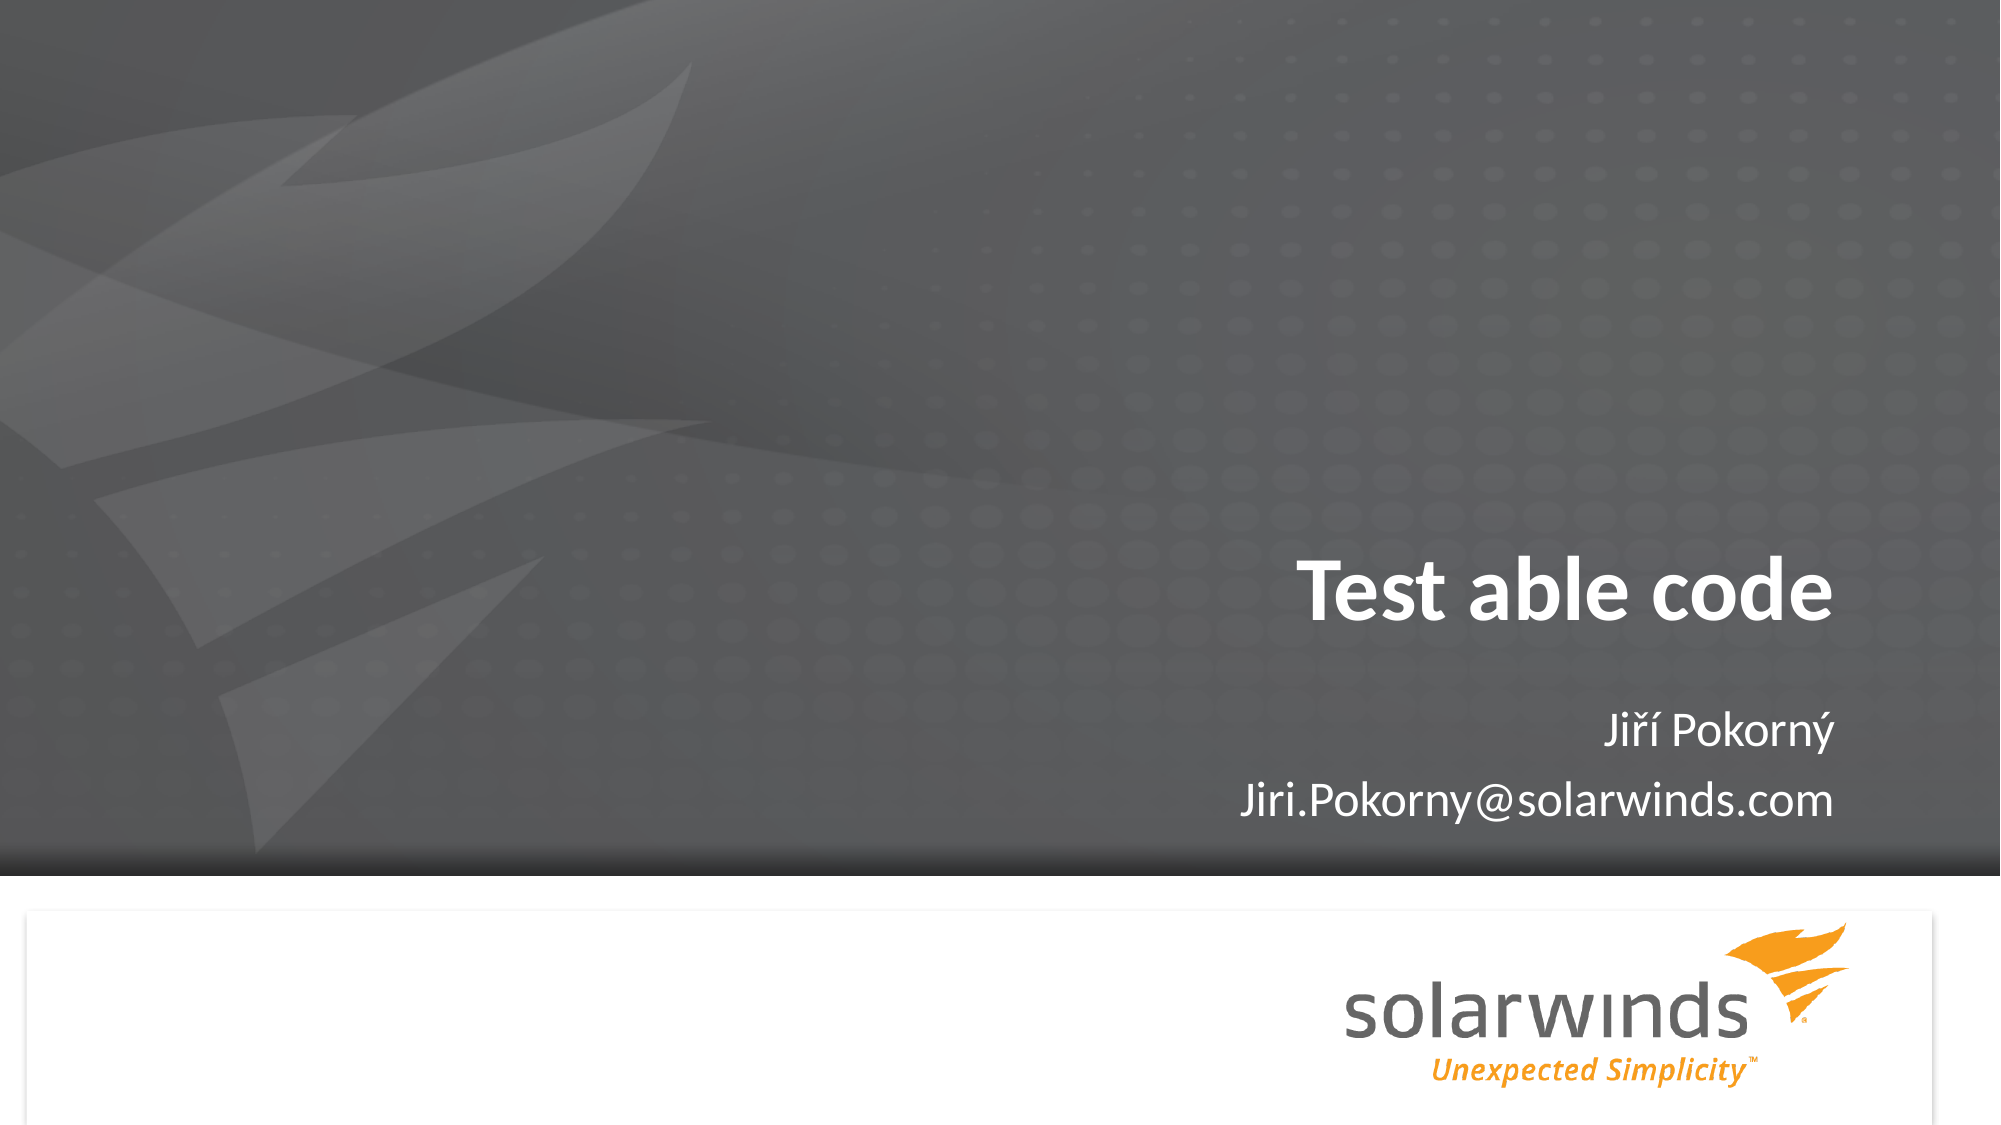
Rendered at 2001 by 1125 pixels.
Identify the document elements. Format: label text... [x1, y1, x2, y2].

subtitle Jiří Pokorný Jiri.Pokorny@solarwinds.com [300, 688, 1850, 876]
title Test able code [300, 306, 1850, 646]
picture [1343, 921, 1850, 1091]
picture [0, 0, 2000, 876]
